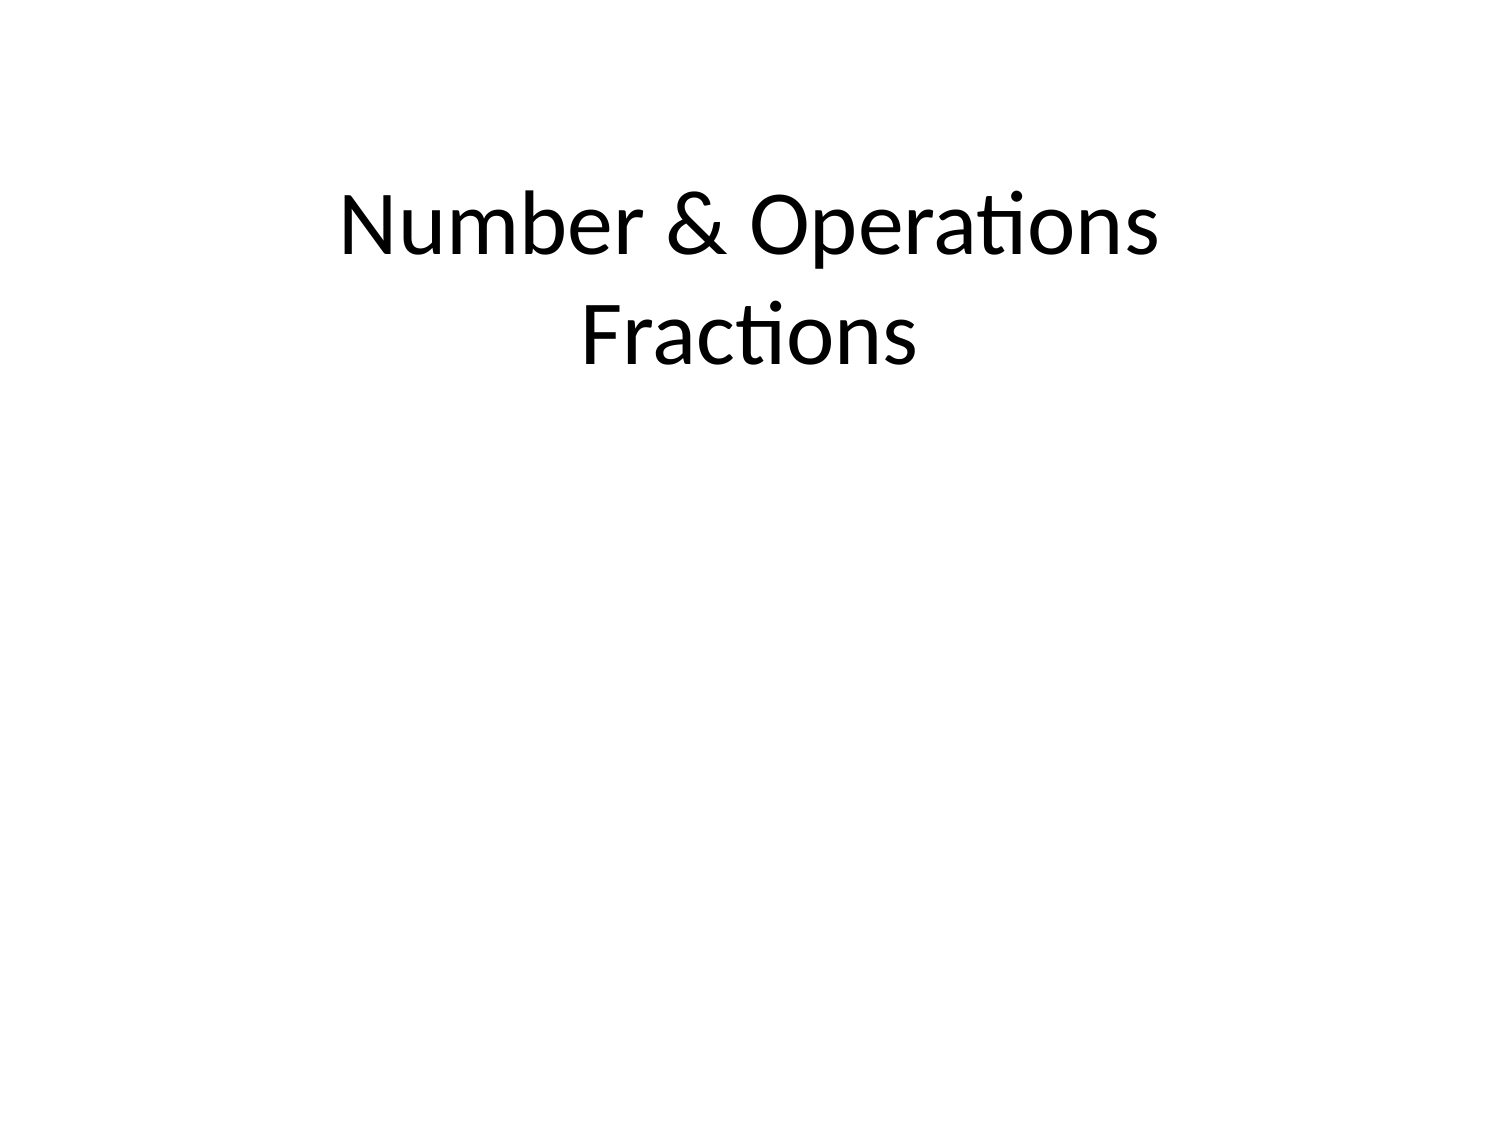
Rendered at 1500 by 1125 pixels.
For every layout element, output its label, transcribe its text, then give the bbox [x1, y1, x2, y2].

text_box Number & Operations Fractions [74, 45, 1425, 500]
